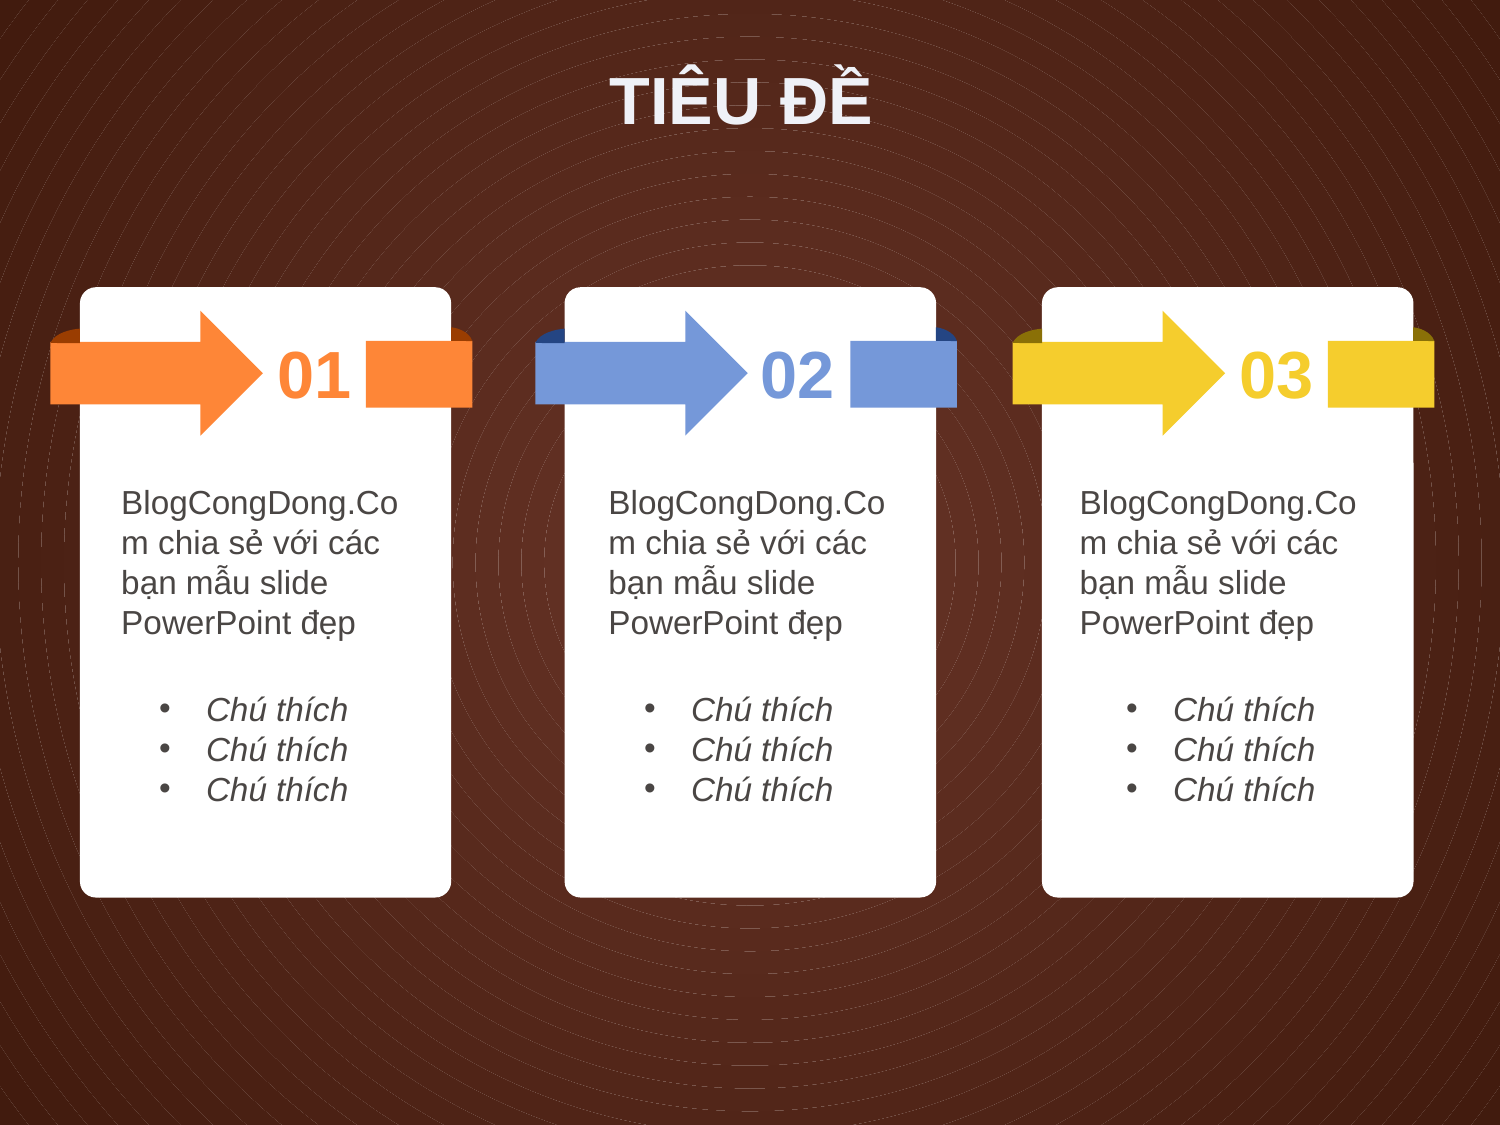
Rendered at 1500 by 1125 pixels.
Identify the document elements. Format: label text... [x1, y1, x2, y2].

text_box [1039, 416, 1416, 900]
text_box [1327, 327, 1435, 409]
text_box [1039, 285, 1416, 325]
text_box Chú thích Chú thích Chú thích [1111, 680, 1390, 815]
text_box Chú thích Chú thích Chú thích [144, 680, 423, 815]
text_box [365, 327, 473, 409]
text_box TIÊU ĐỀ [594, 50, 888, 146]
text_box [77, 285, 454, 325]
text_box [535, 310, 749, 436]
text_box BlogCongDong.Com chia sẻ với các bạn mẫu slide PowerPoint đẹp [1064, 473, 1393, 649]
text_box 02 [754, 324, 867, 420]
text_box 01 [269, 324, 383, 420]
text_box [562, 285, 939, 325]
text_box 03 [1229, 324, 1345, 420]
text_box BlogCongDong.Com chia sẻ với các bạn mẫu slide PowerPoint đẹp [593, 473, 922, 649]
text_box BlogCongDong.Com chia sẻ với các bạn mẫu slide PowerPoint đẹp [106, 473, 435, 649]
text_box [850, 327, 958, 409]
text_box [50, 310, 264, 436]
text_box Chú thích Chú thích Chú thích [629, 680, 908, 815]
text_box [77, 416, 454, 900]
text_box [562, 416, 939, 900]
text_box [1012, 310, 1226, 436]
